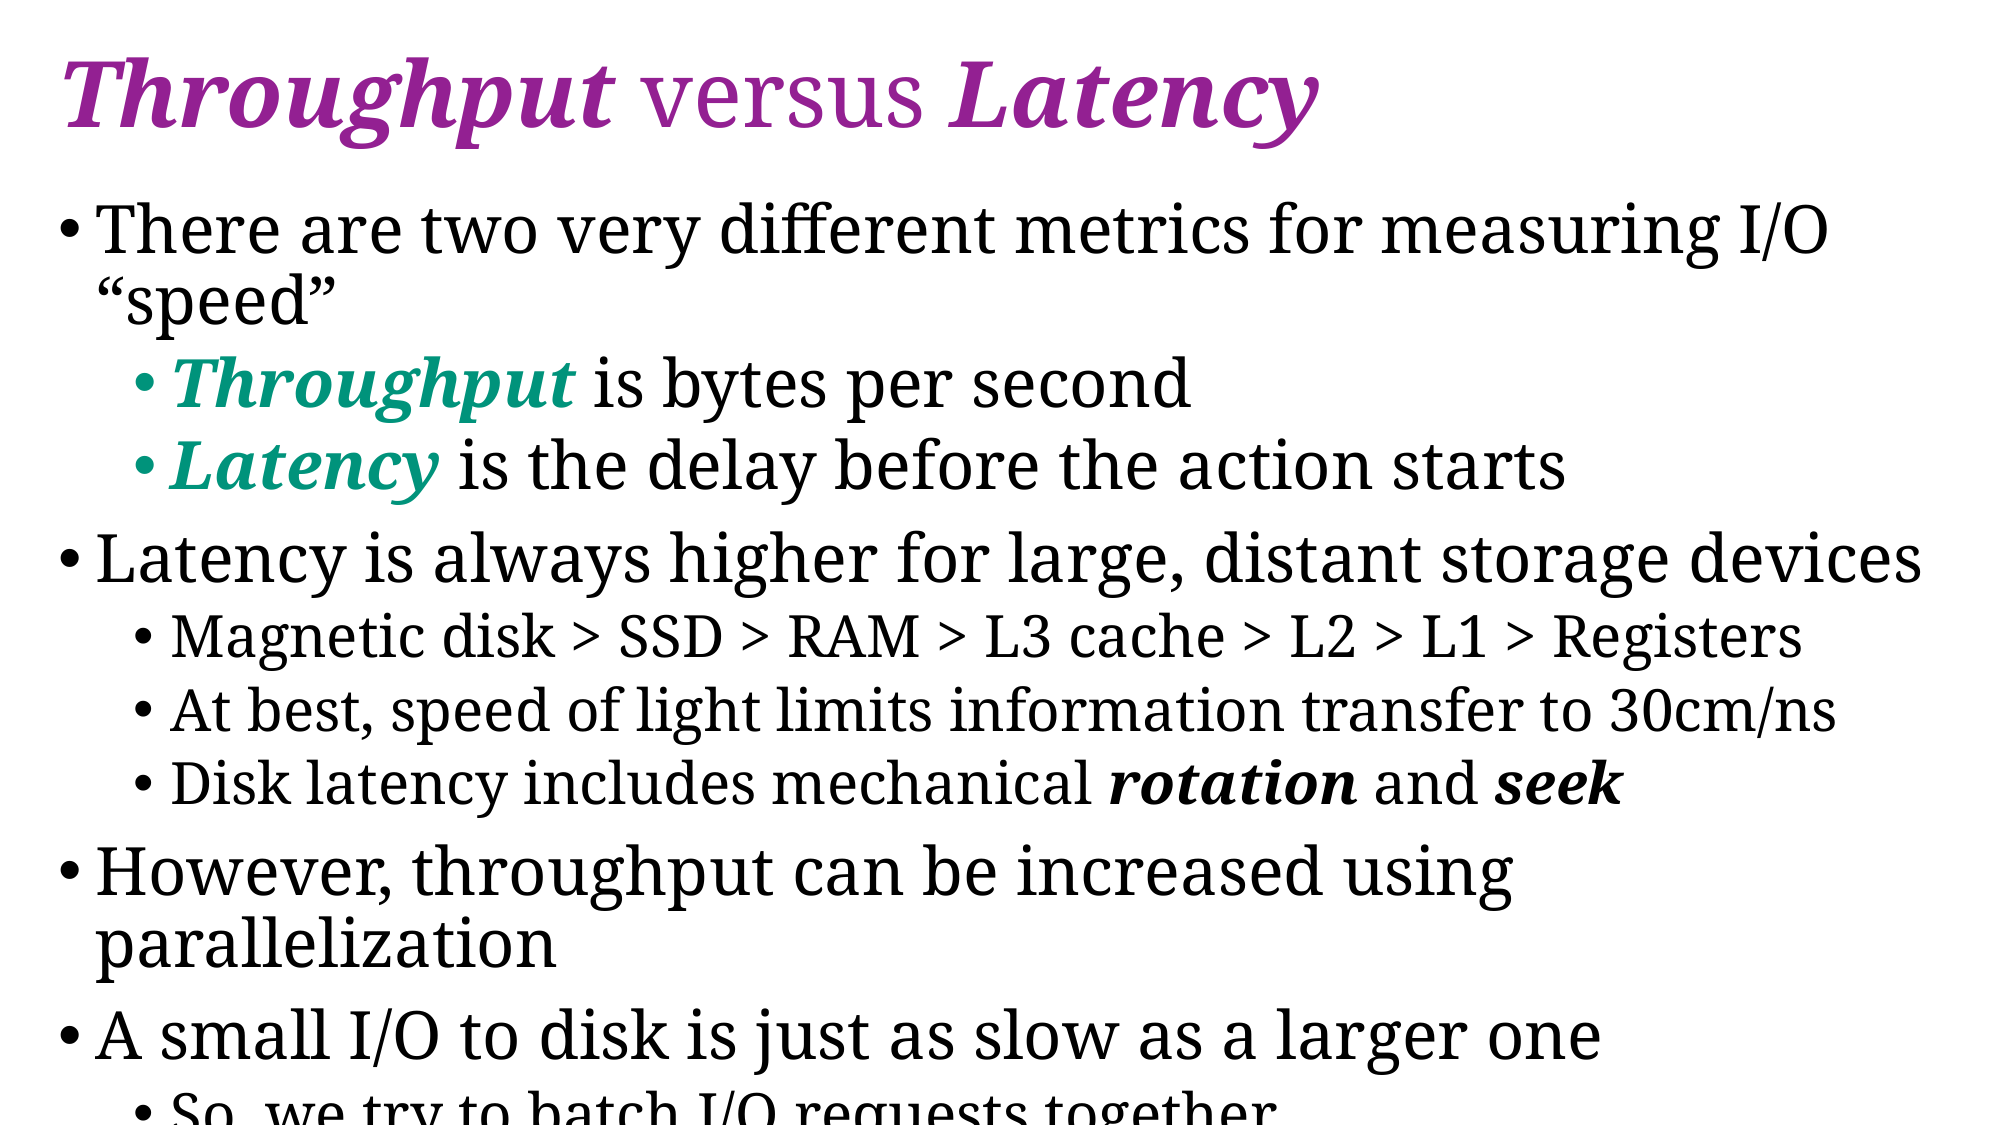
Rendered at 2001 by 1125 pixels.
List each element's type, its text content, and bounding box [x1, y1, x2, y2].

title Throughput versus Latency [43, 25, 1953, 171]
list There are two very different metrics for measuring I/O “speed” Throughput is bytes per second Latency is the delay before the action starts Latency is always higher for large, distant storage devices Magnetic disk > SSD > RAM > L3 cache > L2 > L1 > Registers At best, speed of light limits information transfer to 30cm/ns Disk latency includes mechanical rotation and seek However, throughput can be increased using parallelization A small I/O to disk is just as slow as a larger one So, we try to batch I/O requests together. [43, 188, 1953, 1106]
